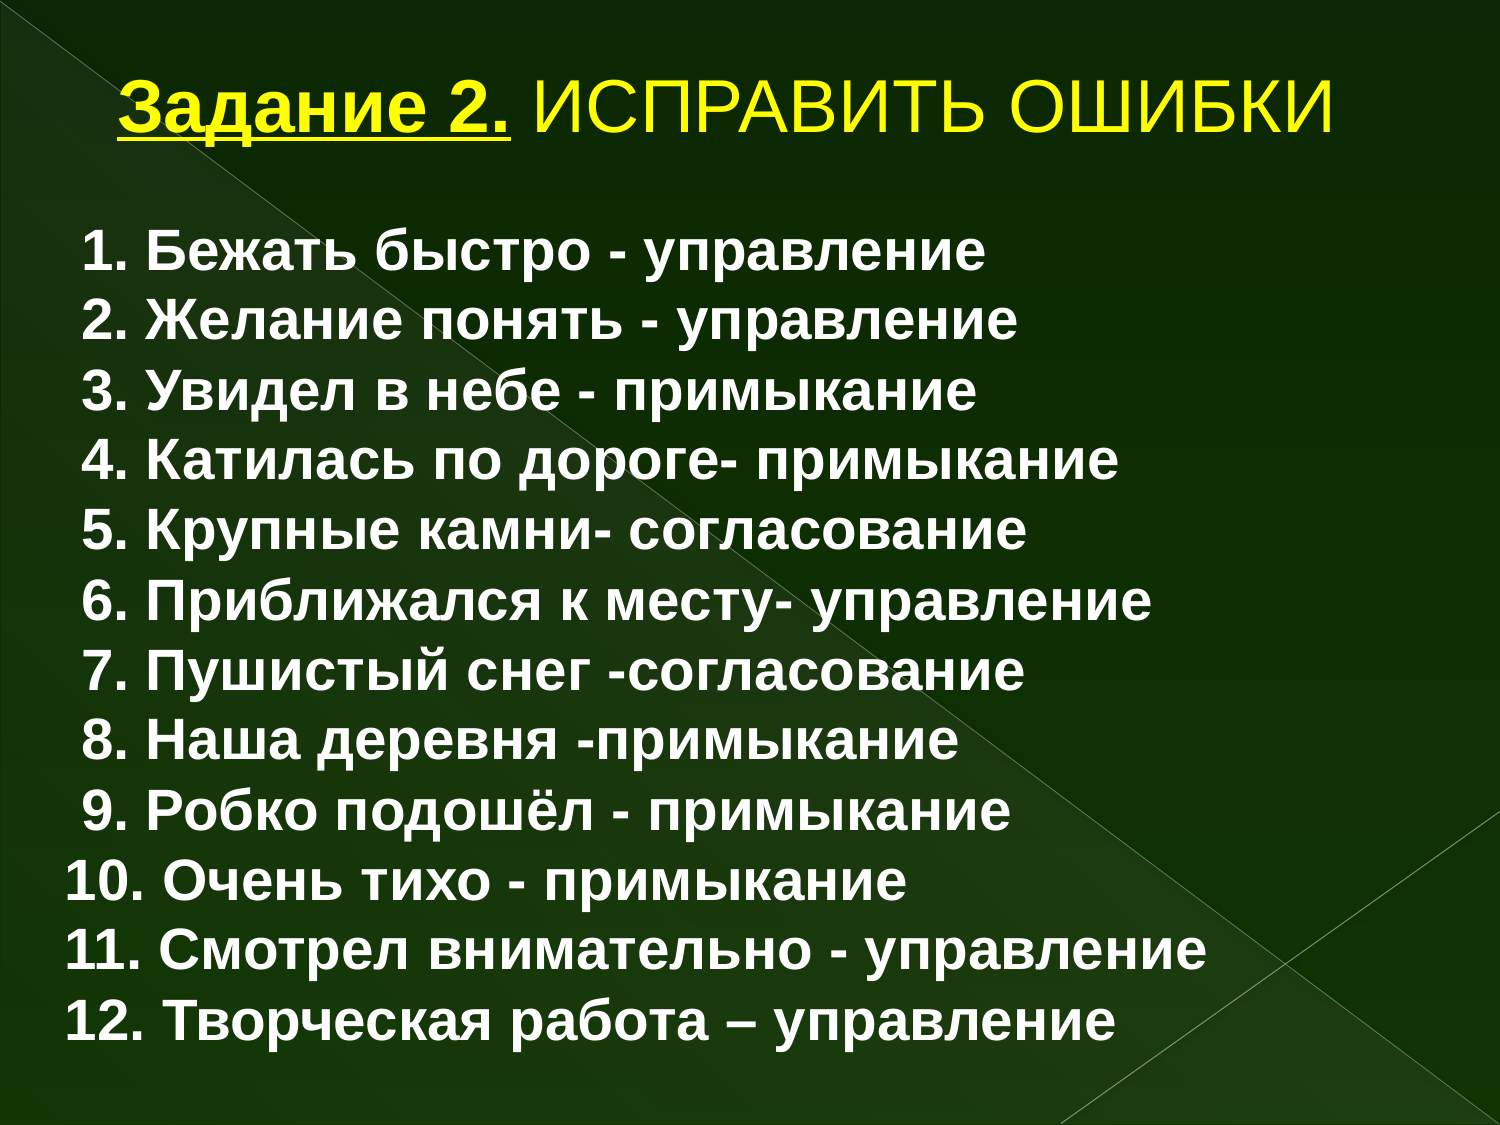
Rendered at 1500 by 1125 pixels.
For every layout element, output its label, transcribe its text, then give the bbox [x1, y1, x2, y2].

text_box Задание 2. ИСПРАВИТЬ ОШИБКИ [99, 49, 1375, 155]
text_box 1. Бежать быстро - управление 2. Желание понять - управление 3. Увидел в небе - примыкание 4. Катилась по дороге- примыкание 5. Крупные камни- согласование 6. Приближался к месту- управление 7. Пушистый снег -согласование 8. Наша деревня -примыкание 9. Робко подошёл - примыкание 10. Очень тихо - примыкание 11. Смотрел внимательно - управление 12. Творческая работа – управление [49, 204, 1338, 1059]
